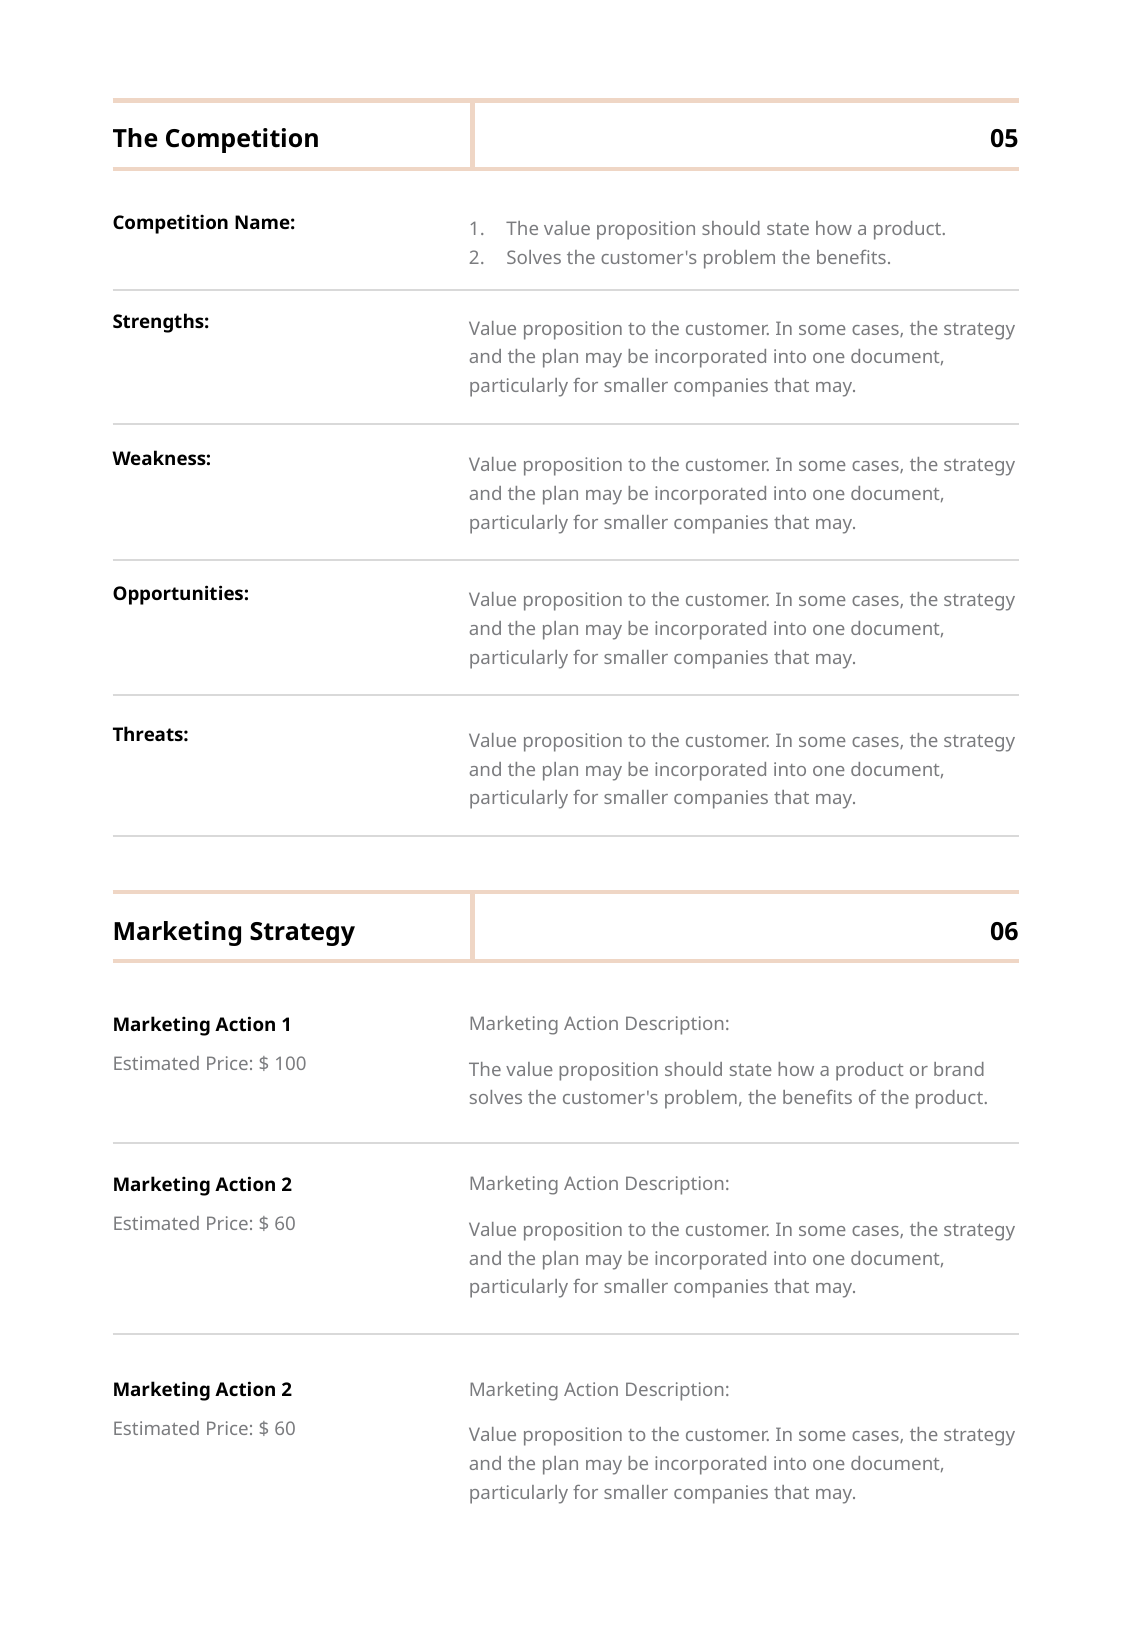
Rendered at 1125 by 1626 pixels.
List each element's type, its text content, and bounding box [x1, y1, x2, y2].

text_box Value proposition to the customer. In some cases, the strategy and the plan may be incorporated into one document, particularly for smaller companies that may. [468, 1416, 1019, 1503]
text_box The value proposition should state how a product or brand solves the customer's problem, the benefits of the product. [468, 1051, 1019, 1109]
text_box Estimated Price: $ 100 [112, 1051, 358, 1074]
text_box 05 [875, 121, 1019, 153]
text_box Marketing Action 2 [112, 1172, 304, 1195]
text_box Value proposition to the customer. In some cases, the strategy and the plan may be incorporated into one document, particularly for smaller companies that may. [468, 1211, 1019, 1298]
text_box Estimated Price: $ 60 [112, 1416, 358, 1440]
text_box Estimated Price: $ 60 [112, 1211, 358, 1234]
text_box Marketing Strategy [112, 915, 420, 946]
text_box 06 [875, 915, 1019, 946]
text_box Marketing Action Description: [468, 1377, 928, 1401]
text_box The value proposition should state how a product. Solves the customer's problem the benefits. [468, 210, 1019, 268]
text_box Marketing Action 1 [112, 1012, 304, 1035]
text_box Opportunities: [112, 581, 304, 605]
text_box The Competition [112, 121, 420, 153]
text_box Weakness: [112, 446, 304, 470]
text_box Marketing Action Description: [468, 1012, 928, 1035]
text_box Value proposition to the customer. In some cases, the strategy and the plan may be incorporated into one document, particularly for smaller companies that may. [468, 722, 1019, 809]
text_box Threats: [112, 722, 304, 745]
text_box Strengths: [112, 309, 304, 333]
text_box Value proposition to the customer. In some cases, the strategy and the plan may be incorporated into one document, particularly for smaller companies that may. [468, 446, 1019, 534]
text_box Marketing Action Description: [468, 1172, 928, 1195]
text_box Value proposition to the customer. In some cases, the strategy and the plan may be incorporated into one document, particularly for smaller companies that may. [468, 581, 1019, 668]
text_box Value proposition to the customer. In some cases, the strategy and the plan may be incorporated into one document, particularly for smaller companies that may. [468, 309, 1019, 397]
text_box Competition Name: [112, 210, 304, 234]
text_box Marketing Action 2 [112, 1377, 304, 1401]
